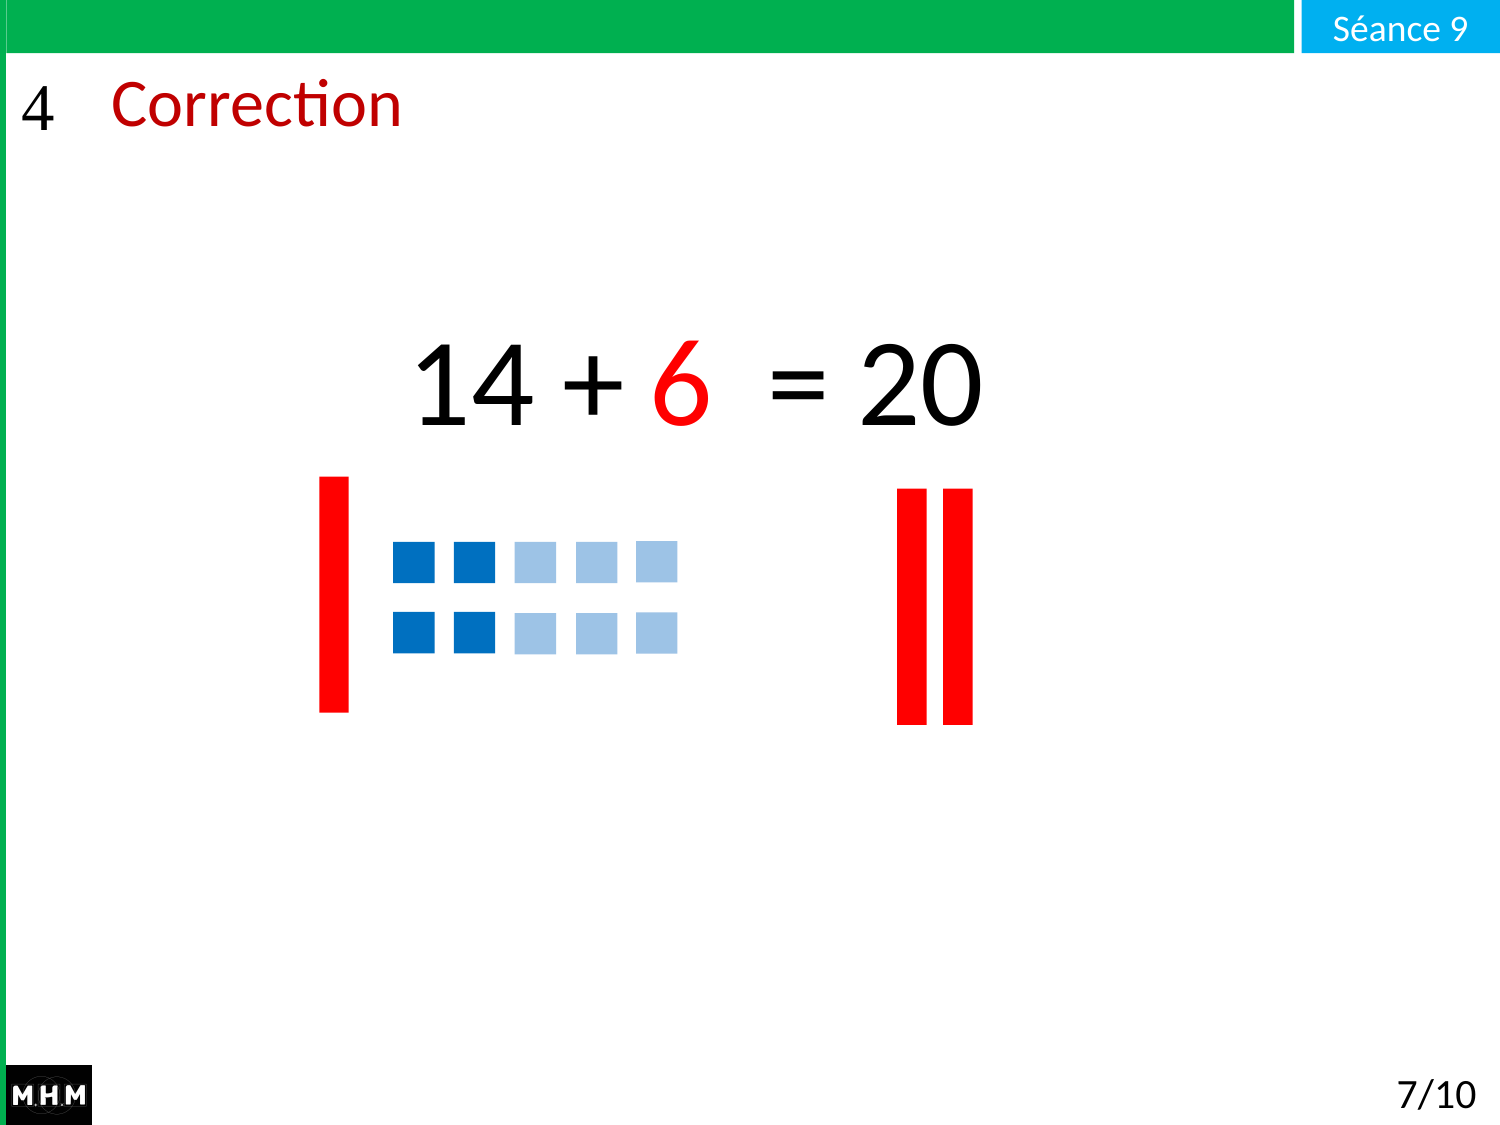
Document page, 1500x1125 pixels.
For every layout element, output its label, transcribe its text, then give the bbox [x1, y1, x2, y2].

text_box [392, 611, 436, 654]
text_box 14 + … = 20 [393, 292, 623, 458]
text_box 6 [623, 292, 739, 458]
text_box [896, 488, 928, 726]
text_box 14 + … = 20 [739, 292, 1044, 458]
text_box [453, 541, 496, 584]
text_box [942, 488, 974, 726]
text_box [318, 476, 350, 714]
text_box [453, 611, 496, 654]
text_box [635, 540, 678, 583]
list 7/10 [1373, 1064, 1500, 1125]
text_box [392, 541, 436, 584]
picture [6, 1065, 92, 1125]
text_box [635, 611, 678, 655]
title Correction [96, 60, 1391, 150]
text_box [575, 612, 618, 655]
text_box [514, 541, 557, 584]
text_box [514, 612, 557, 655]
text_box [575, 541, 618, 584]
